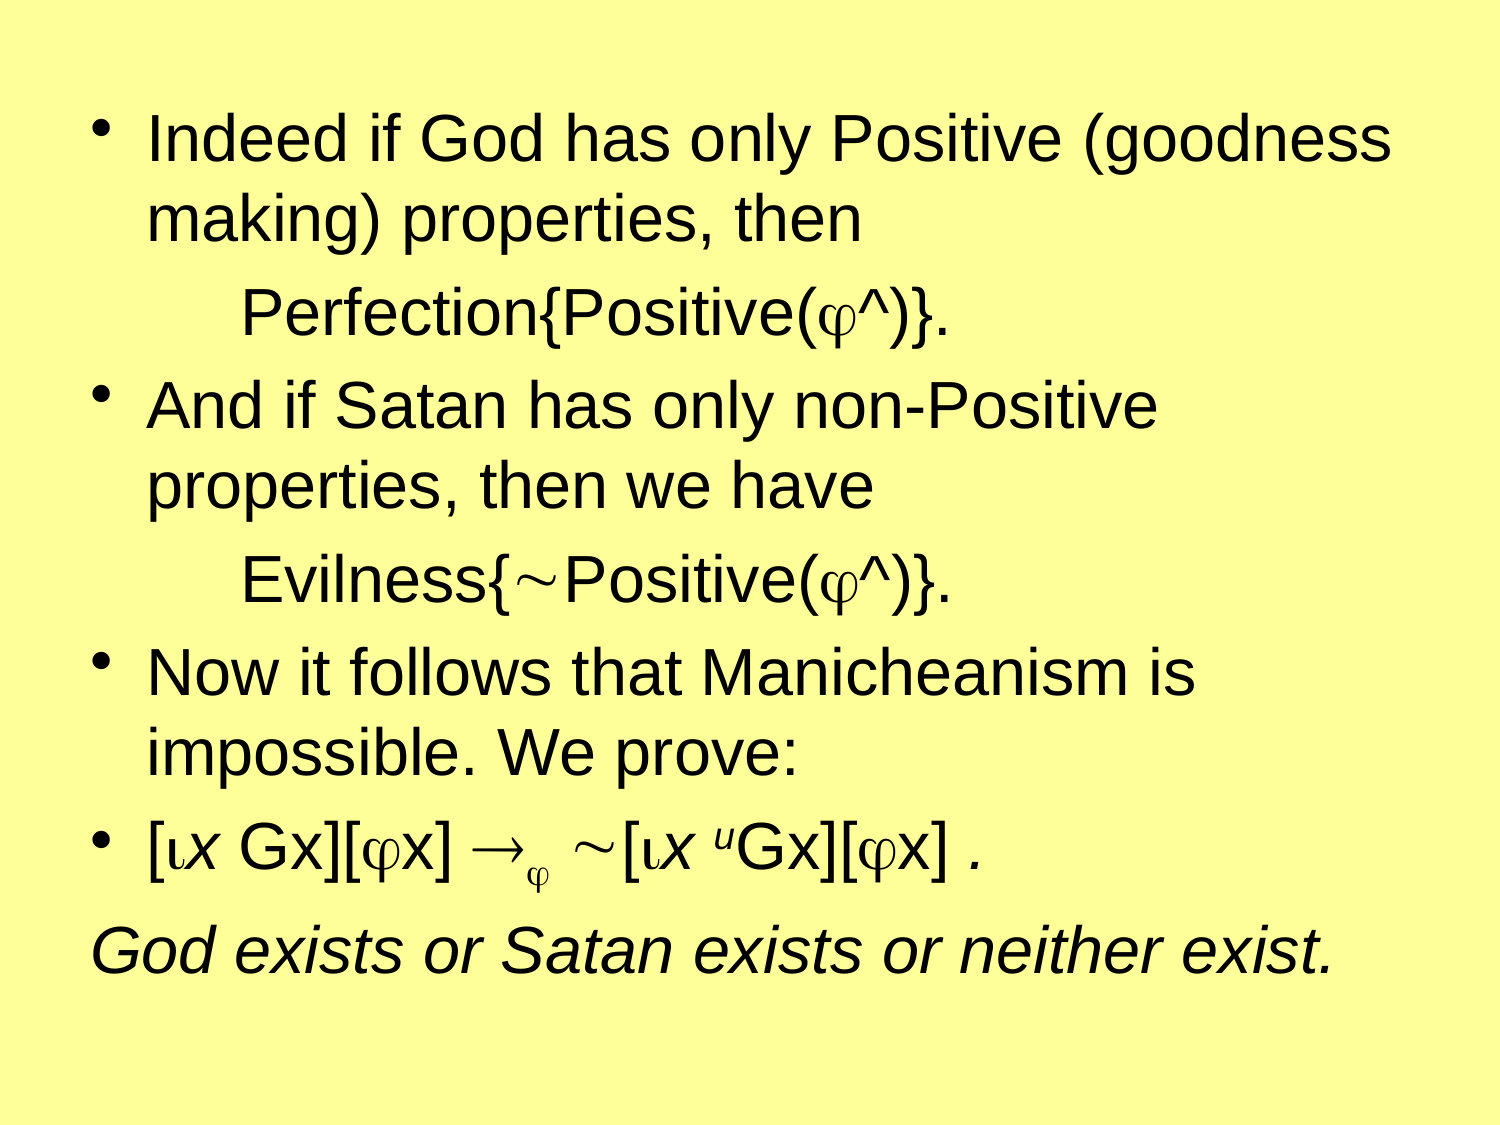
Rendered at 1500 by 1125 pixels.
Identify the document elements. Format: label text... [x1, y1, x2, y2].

list Indeed if God has only Positive (goodness making) properties, then Perfection{Positive(^)}. And if Satan has only non-Positive properties, then we have Evilness{Positive(^)}. Now it follows that Manicheanism is impossible. We prove: [x Gx][x]  [x uGx][x] . God exists or Satan exists or neither exist. [75, 87, 1425, 1005]
